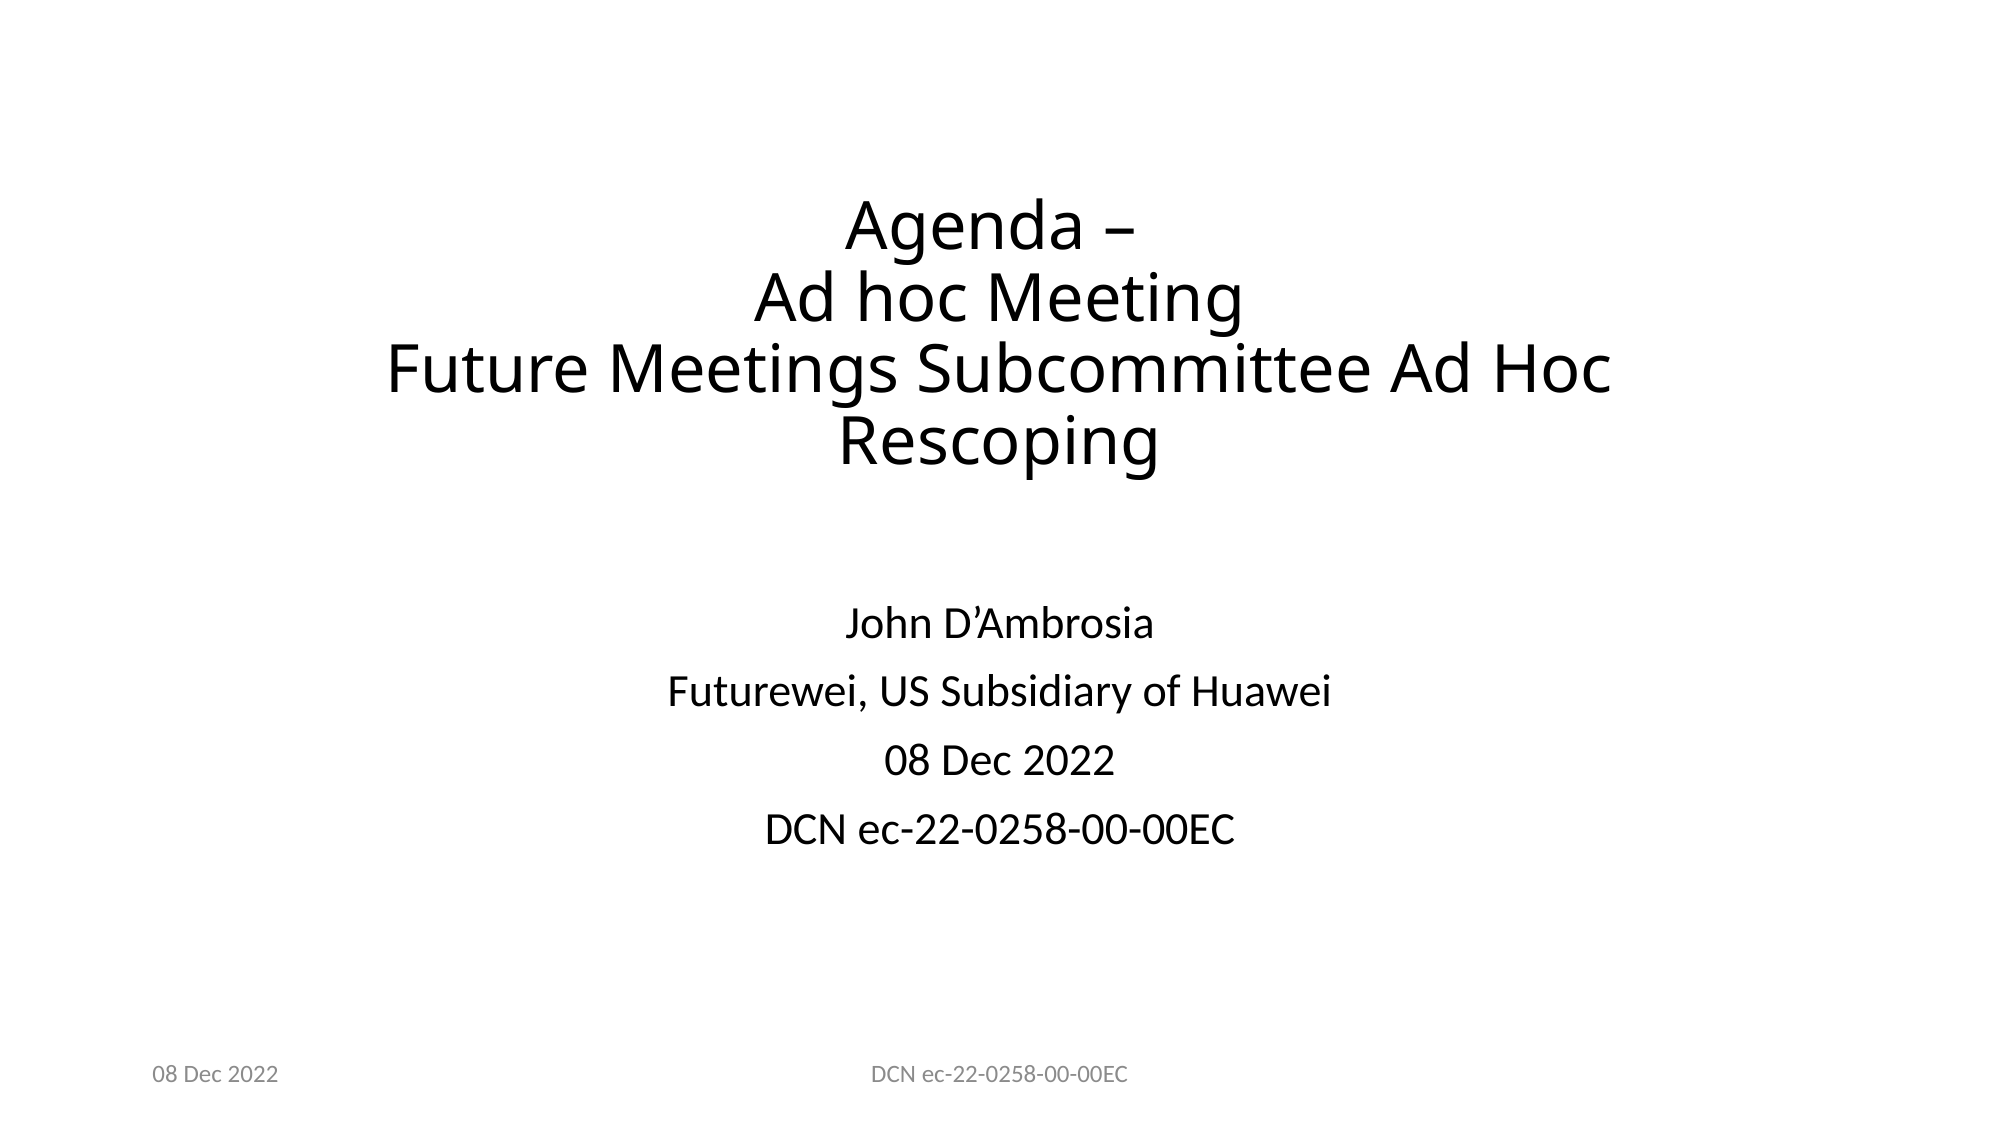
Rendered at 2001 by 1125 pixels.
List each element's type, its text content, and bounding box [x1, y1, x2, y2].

title Agenda – Ad hoc Meeting Future Meetings Subcommittee Ad Hoc Rescoping [249, 184, 1750, 576]
subtitle John D’Ambrosia Futurewei, US Subsidiary of Huawei 08 Dec 2022 DCN ec-22-0258-00-00EC [249, 590, 1750, 863]
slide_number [137, 1042, 588, 1103]
footer DCN ec-22-0258-00-00EC [662, 1042, 1338, 1103]
